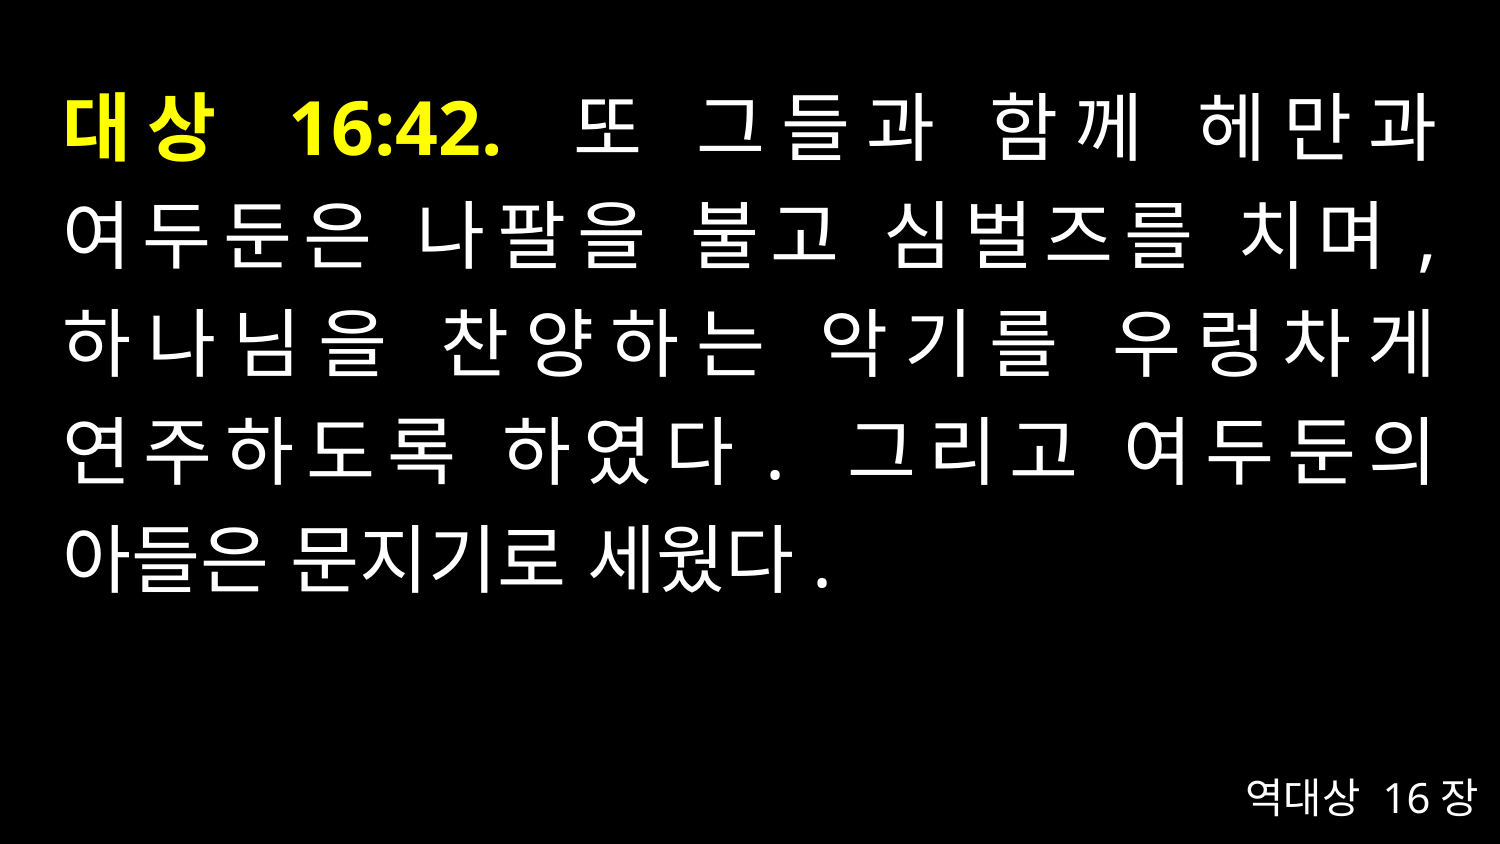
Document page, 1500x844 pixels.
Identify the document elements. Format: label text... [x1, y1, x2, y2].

title 대상 16:42. 또 그들과 함께 헤만과 여두둔은 나팔을 불고 심벌즈를 치며, 하나님을 찬양하는 악기를 우렁차게 연주하도록 하였다. 그리고 여두둔의 아들은 문지기로 세웠다. [0, 0, 1500, 844]
subtitle 역대상 16장 [916, 770, 1500, 844]
